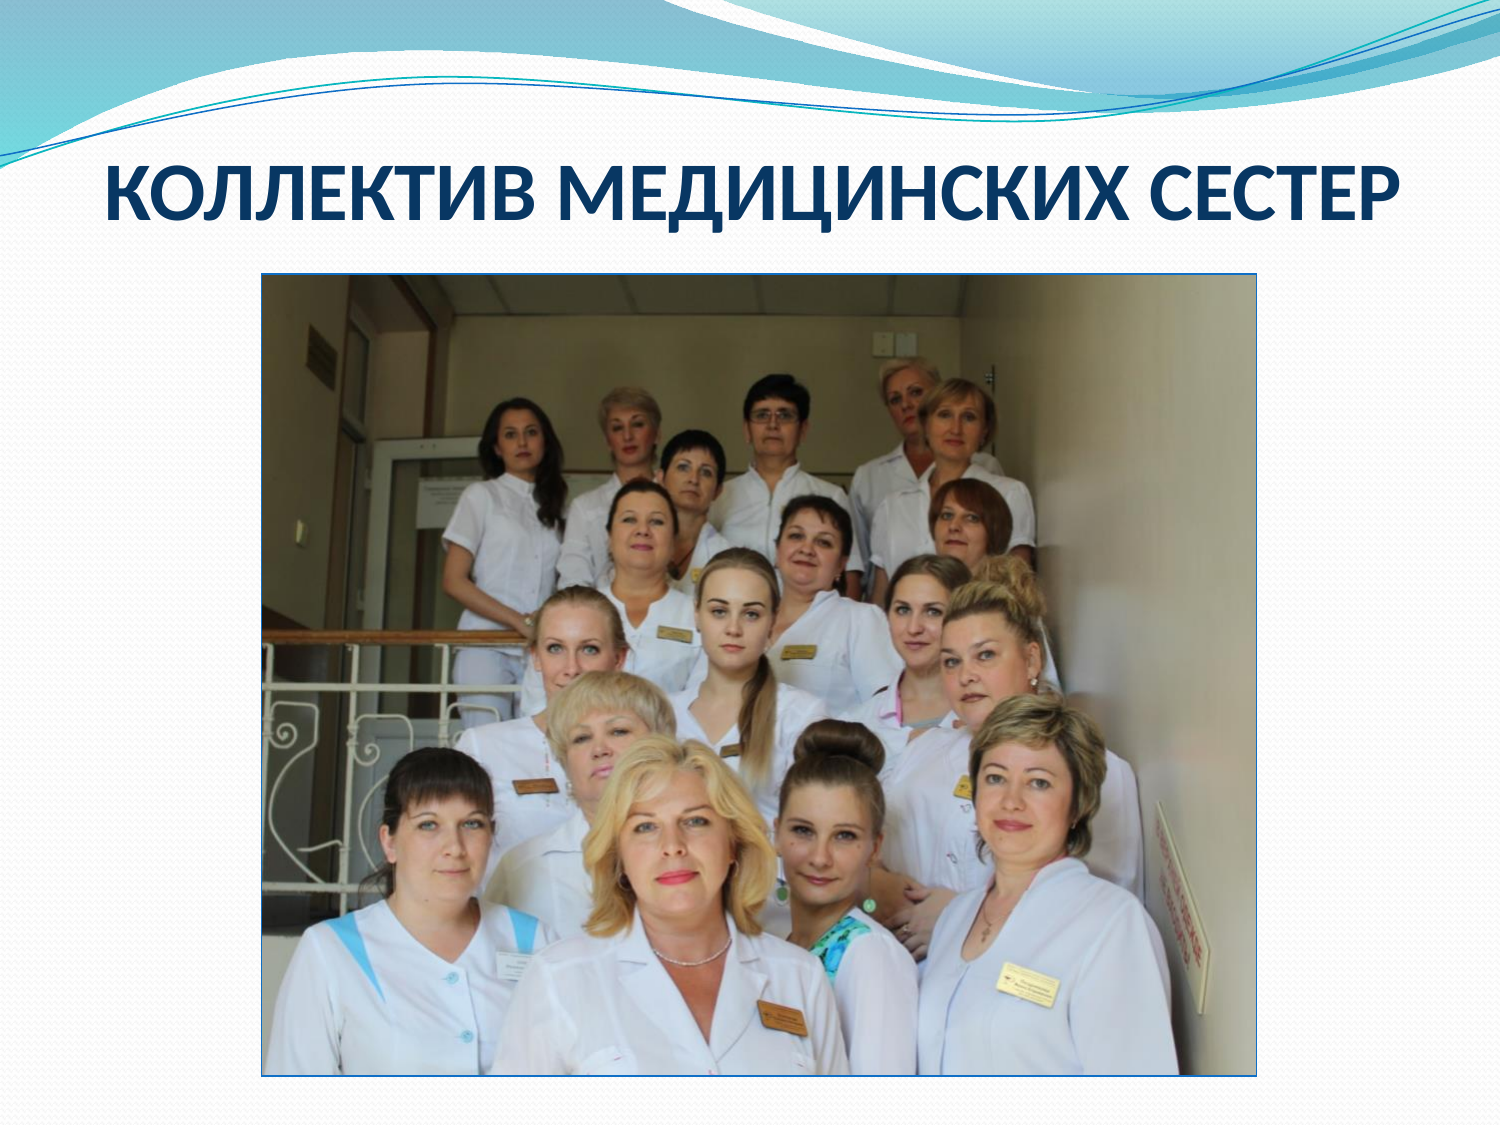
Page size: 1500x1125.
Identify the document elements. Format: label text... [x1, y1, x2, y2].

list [262, 274, 1256, 1076]
title Коллектив медицинских сестер [82, 99, 1425, 238]
